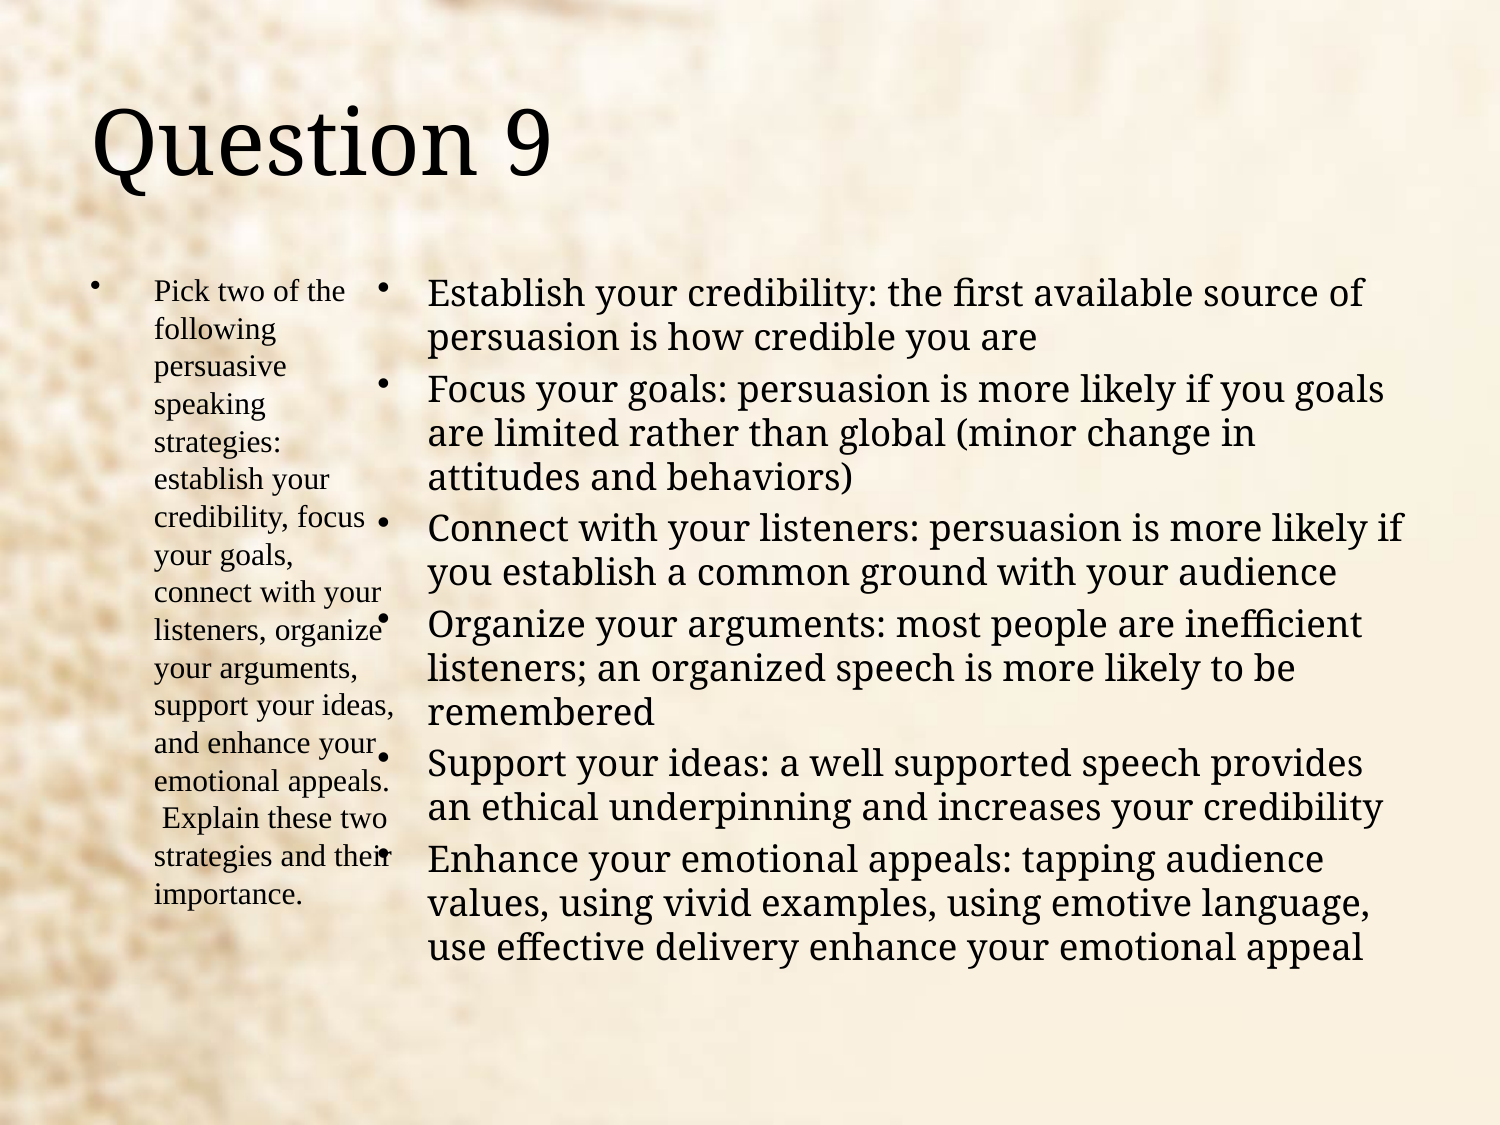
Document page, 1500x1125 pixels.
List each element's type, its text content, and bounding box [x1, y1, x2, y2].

picture [0, 0, 1500, 1125]
list Pick two of the following persuasive speaking strategies: establish your credibility, focus your goals, connect with your listeners, organize your arguments, support your ideas, and enhance your emotional appeals. Explain these two strategies and their importance. [74, 262, 362, 1006]
title Question 9 [74, 44, 1426, 233]
list Establish your credibility: the first available source of persuasion is how credible you are Focus your goals: persuasion is more likely if you goals are limited rather than global (minor change in attitudes and behaviors) Connect with your listeners: persuasion is more likely if you establish a common ground with your audience Organize your arguments: most people are inefficient listeners; an organized speech is more likely to be remembered Support your ideas: a well supported speech provides an ethical underpinning and increases your credibility Enhance your emotional appeals: tapping audience values, using vivid examples, using emotive language, use effective delivery enhance your emotional appeal [362, 262, 1426, 1006]
